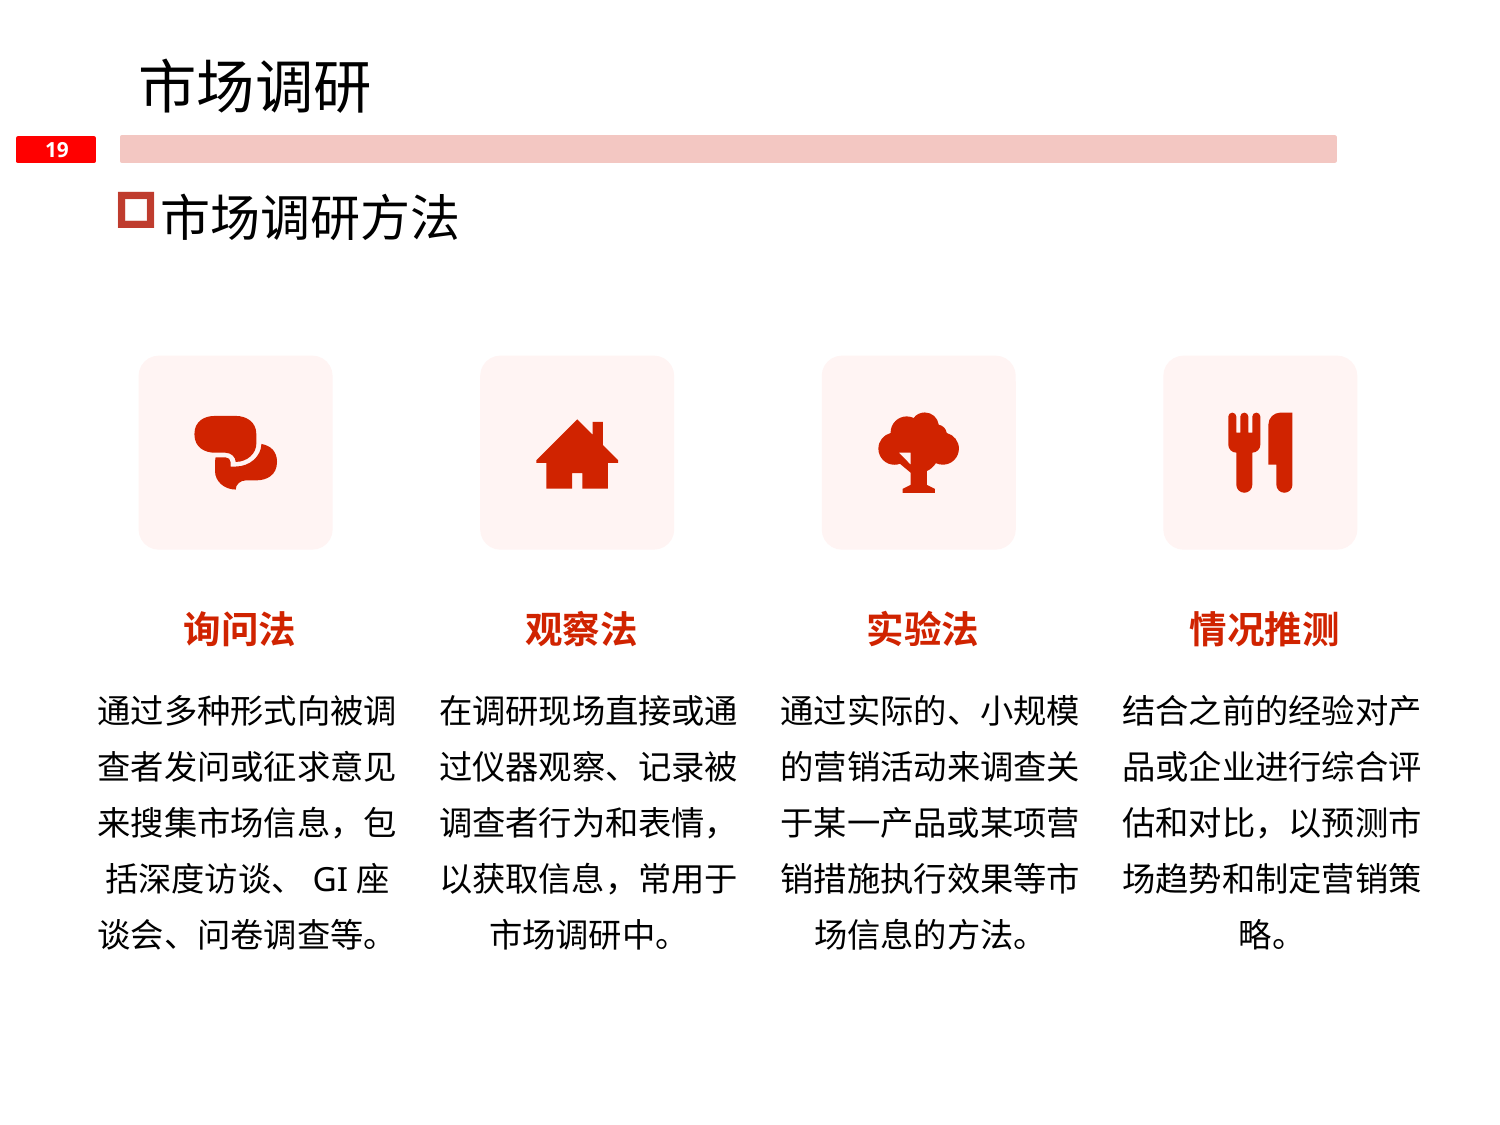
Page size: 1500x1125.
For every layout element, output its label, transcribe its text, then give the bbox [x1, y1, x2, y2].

text_box [1268, 412, 1293, 493]
text_box 市场调研方法 [99, 179, 1084, 274]
text_box 通过多种形式向被调查者发问或征求意见来搜集市场信息，包括深度访谈、GI座谈会、问卷调查等。 [78, 659, 409, 854]
text_box [138, 355, 333, 550]
text_box 询问法 [82, 581, 389, 668]
text_box [215, 443, 278, 490]
text_box [821, 355, 1016, 550]
text_box 观察法 [424, 581, 731, 668]
text_box [536, 419, 619, 489]
text_box [480, 355, 675, 550]
text_box 结合之前的经验对产品或企业进行综合评估和对比，以预测市场趋势和制定营销策略。 [1102, 659, 1434, 854]
text_box 情况推测 [1107, 581, 1414, 668]
text_box [878, 412, 959, 493]
text_box 实验法 [765, 581, 1072, 668]
text_box [194, 415, 257, 462]
text_box 在调研现场直接或通过仪器观察、记录被调查者行为和表情，以获取信息，常用于市场调研中。 [419, 659, 750, 854]
text_box [1163, 355, 1358, 550]
text_box 通过实际的、小规模的营销活动来调查关于某一产品或某项营销措施执行效果等市场信息的方法。 [761, 659, 1092, 854]
text_box [1228, 412, 1261, 493]
text_box [17, 129, 97, 189]
text_box 市场调研 [123, 42, 958, 128]
